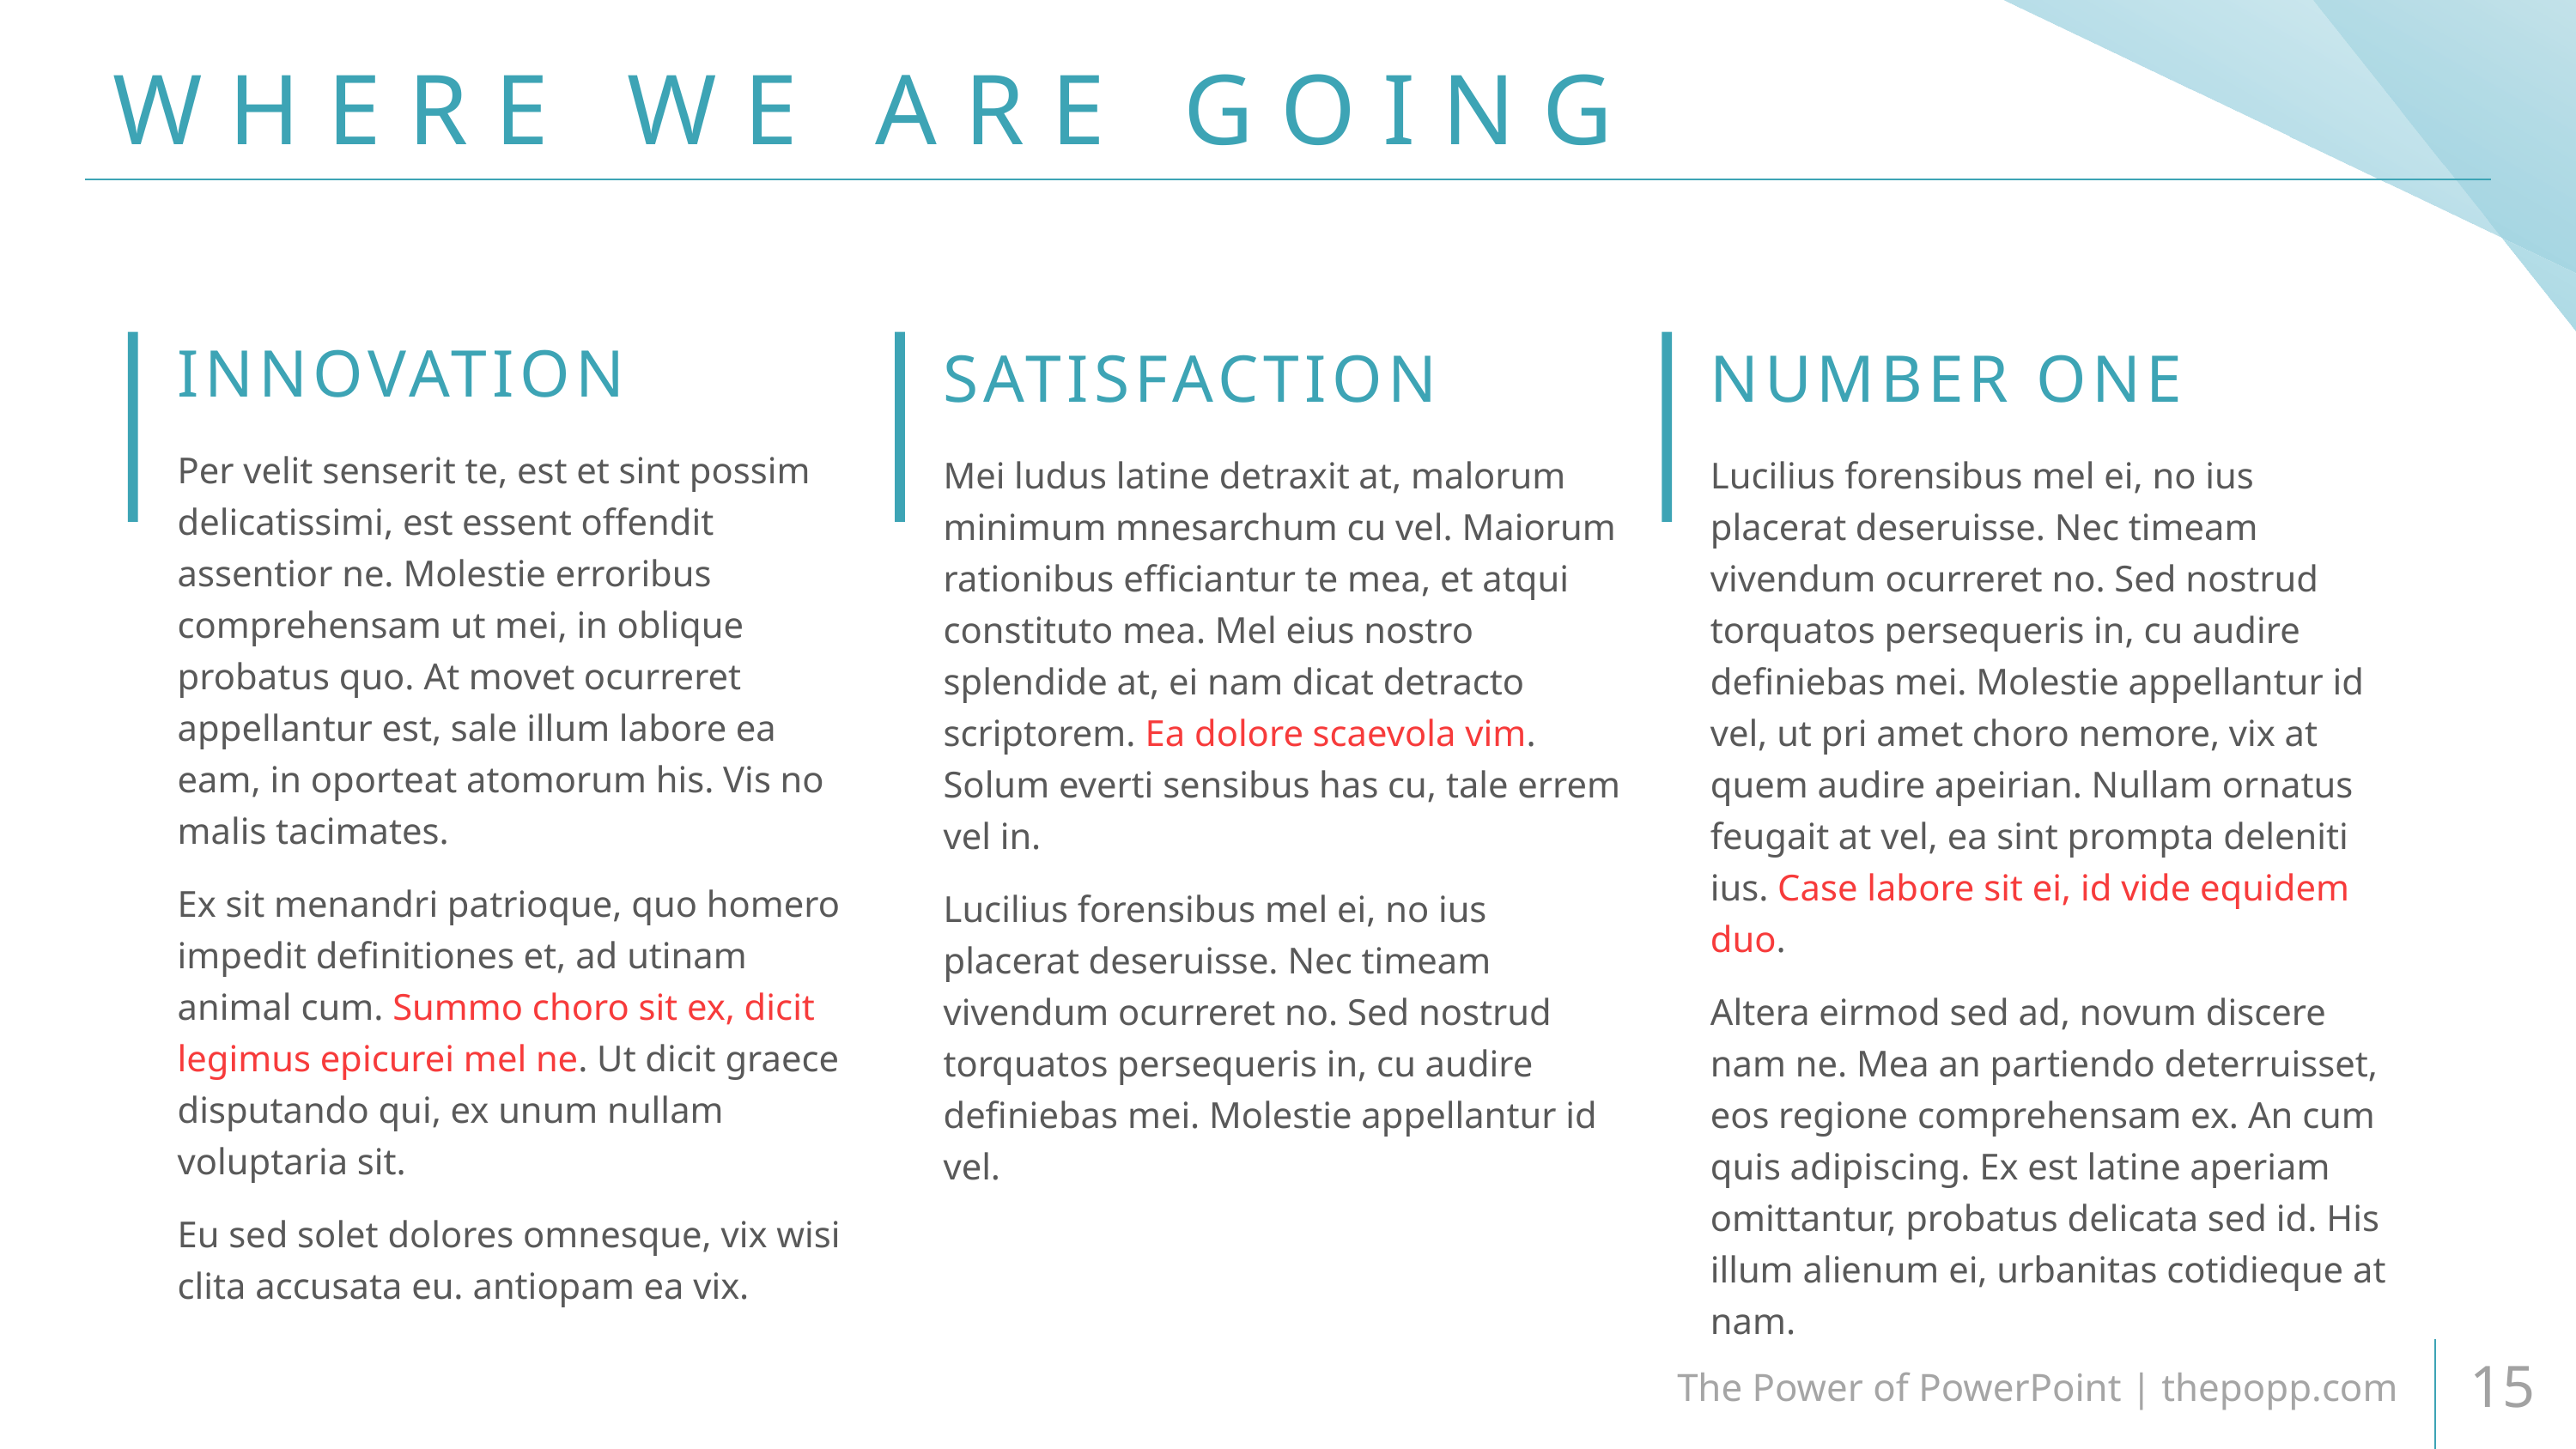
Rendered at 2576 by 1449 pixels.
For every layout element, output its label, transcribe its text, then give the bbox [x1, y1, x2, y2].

list INNOVATION [154, 274, 884, 421]
list Lucilius forensibus mel ei, no ius placerat deseruisse. Nec timeam vivendum ocurreret no. Sed nostrud torquatos persequeris in, cu audire definiebas mei. Molestie appellantur id vel, ut pri amet choro nemore, vix at quem audire apeirian. Nullam ornatus feugait at vel, ea sint prompta deleniti ius. Case labore sit ei, id vide equidem duo. Altera eirmod sed ad, novum discere nam ne. Mea an partiendo deterruisset, eos regione comprehensam ex. An cum quis adipiscing. Ex est latine aperiam omittantur, probatus delicata sed id. His illum alienum ei, urbanitas cotidieque at nam. [1687, 433, 2416, 1264]
list NUMBER ONE [1687, 279, 2416, 427]
footer The Power of PowerPoint | thepopp.com [1326, 1350, 2421, 1428]
list SATISFACTION [920, 279, 1649, 427]
list Mei ludus latine detraxit at, malorum minimum mnesarchum cu vel. Maiorum rationibus efficiantur te mea, et atqui constituto mea. Mel eius nostro splendide at, ei nam dicat detracto scriptorem. Ea dolore scaevola vim. Solum everti sensibus has cu, tale errem vel in. Lucilius forensibus mel ei, no ius placerat deseruisse. Nec timeam vivendum ocurreret no. Sed nostrud torquatos persequeris in, cu audire definiebas mei. Molestie appellantur id vel. [920, 433, 1649, 1264]
slide_number 15 [2446, 1350, 2575, 1428]
list Per velit senserit te, est et sint possim delicatissimi, est essent offendit assentior ne. Molestie erroribus comprehensam ut mei, in oblique probatus quo. At movet ocurreret appellantur est, sale illum labore ea eam, in oporteat atomorum his. Vis no malis tacimates. Ex sit menandri patrioque, quo homero impedit definitiones et, ad utinam animal cum. Summo choro sit ex, dicit legimus epicurei mel ne. Ut dicit graece disputando qui, ex unum nullam voluptaria sit. Eu sed solet dolores omnesque, vix wisi clita accusata eu. antiopam ea vix. [154, 427, 884, 1258]
title WHERE WE ARE GOING [89, 27, 2448, 186]
